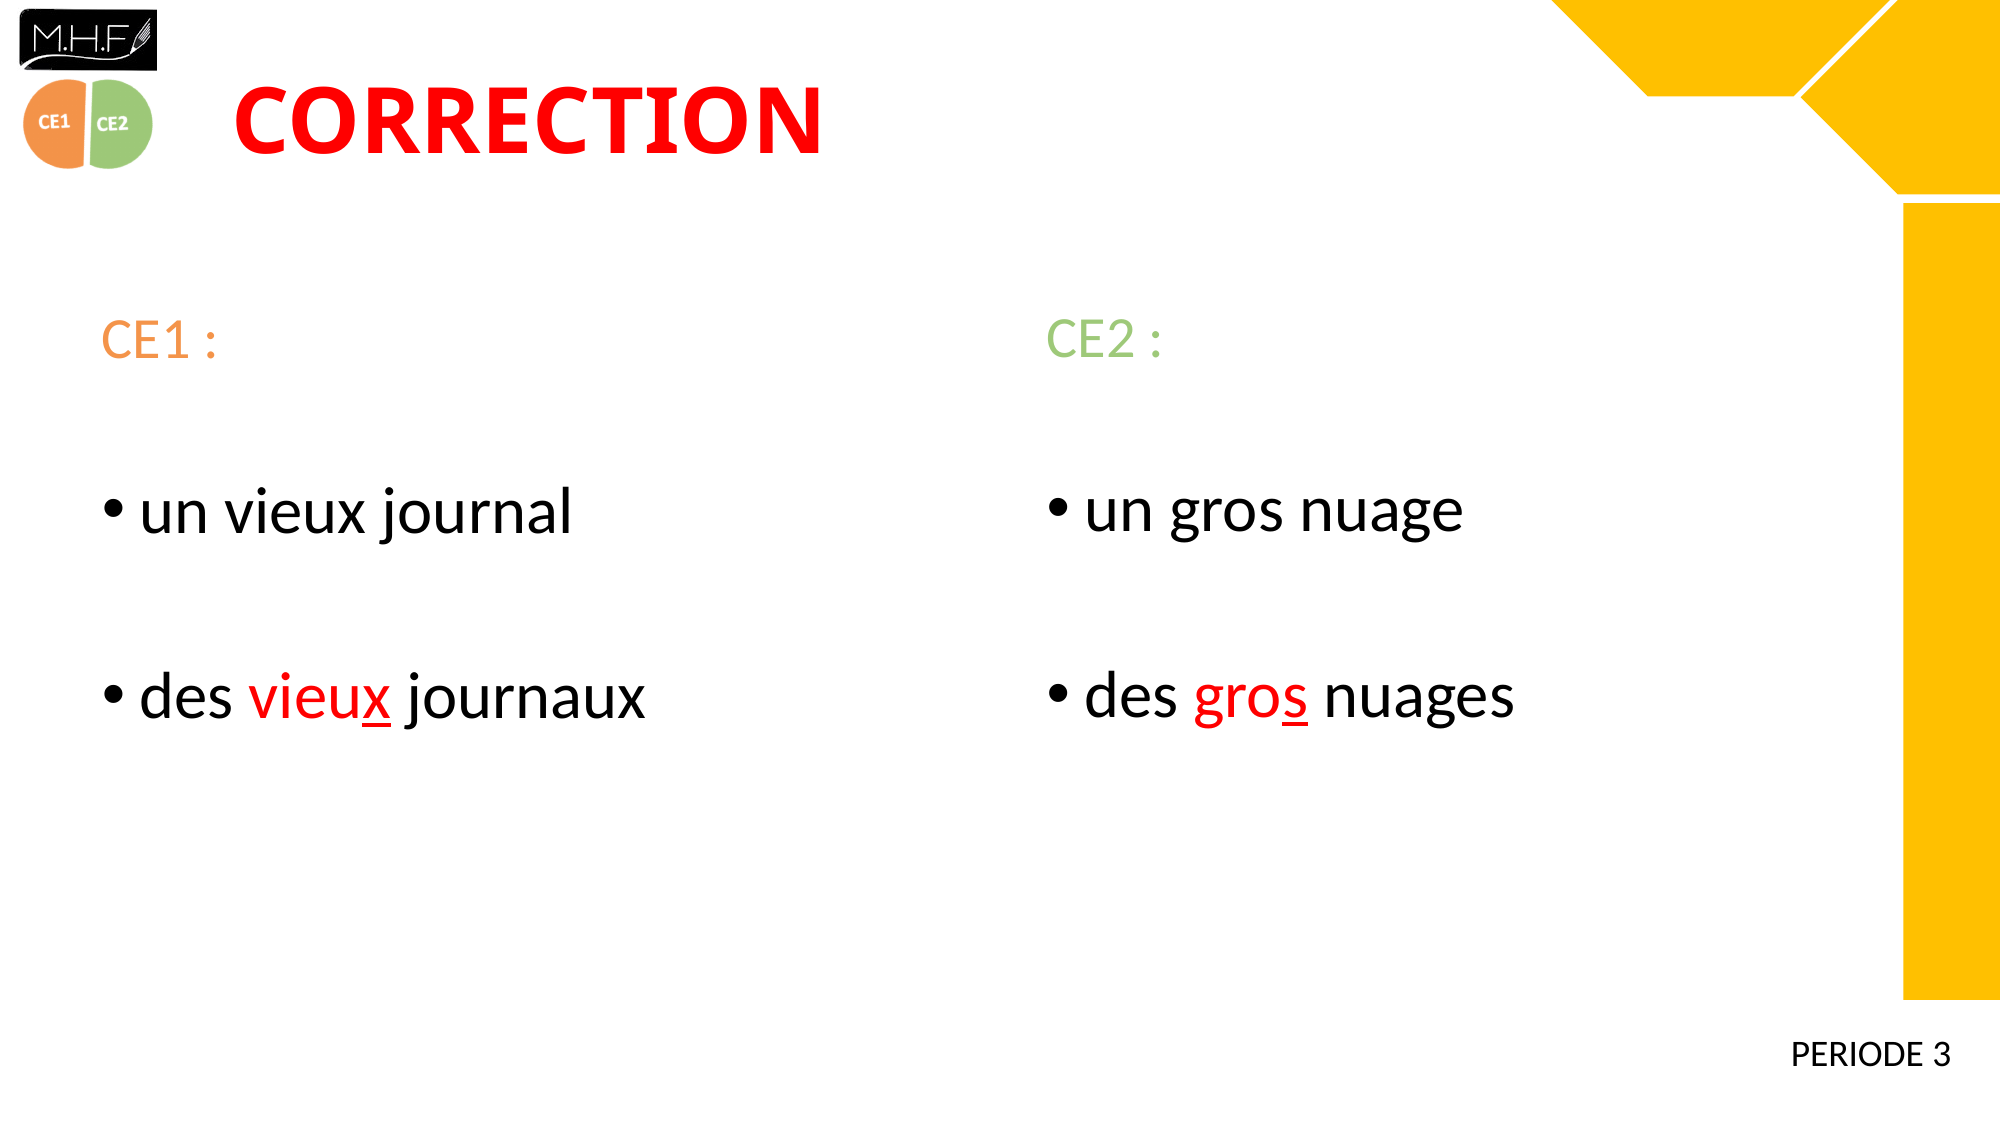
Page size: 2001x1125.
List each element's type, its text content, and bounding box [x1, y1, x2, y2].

text_box [1549, 0, 1892, 98]
text_box [1902, 202, 2000, 1001]
text_box CE2 : un gros nuage des gros nuages [1031, 299, 1853, 1014]
text_box PERIODE 3 [1362, 1021, 1967, 1125]
text_box [1799, 0, 2000, 196]
title CORRECTION [216, 15, 1763, 233]
picture [1, 7, 177, 207]
list CE1 : un vieux journal des vieux journaux [86, 300, 897, 1015]
